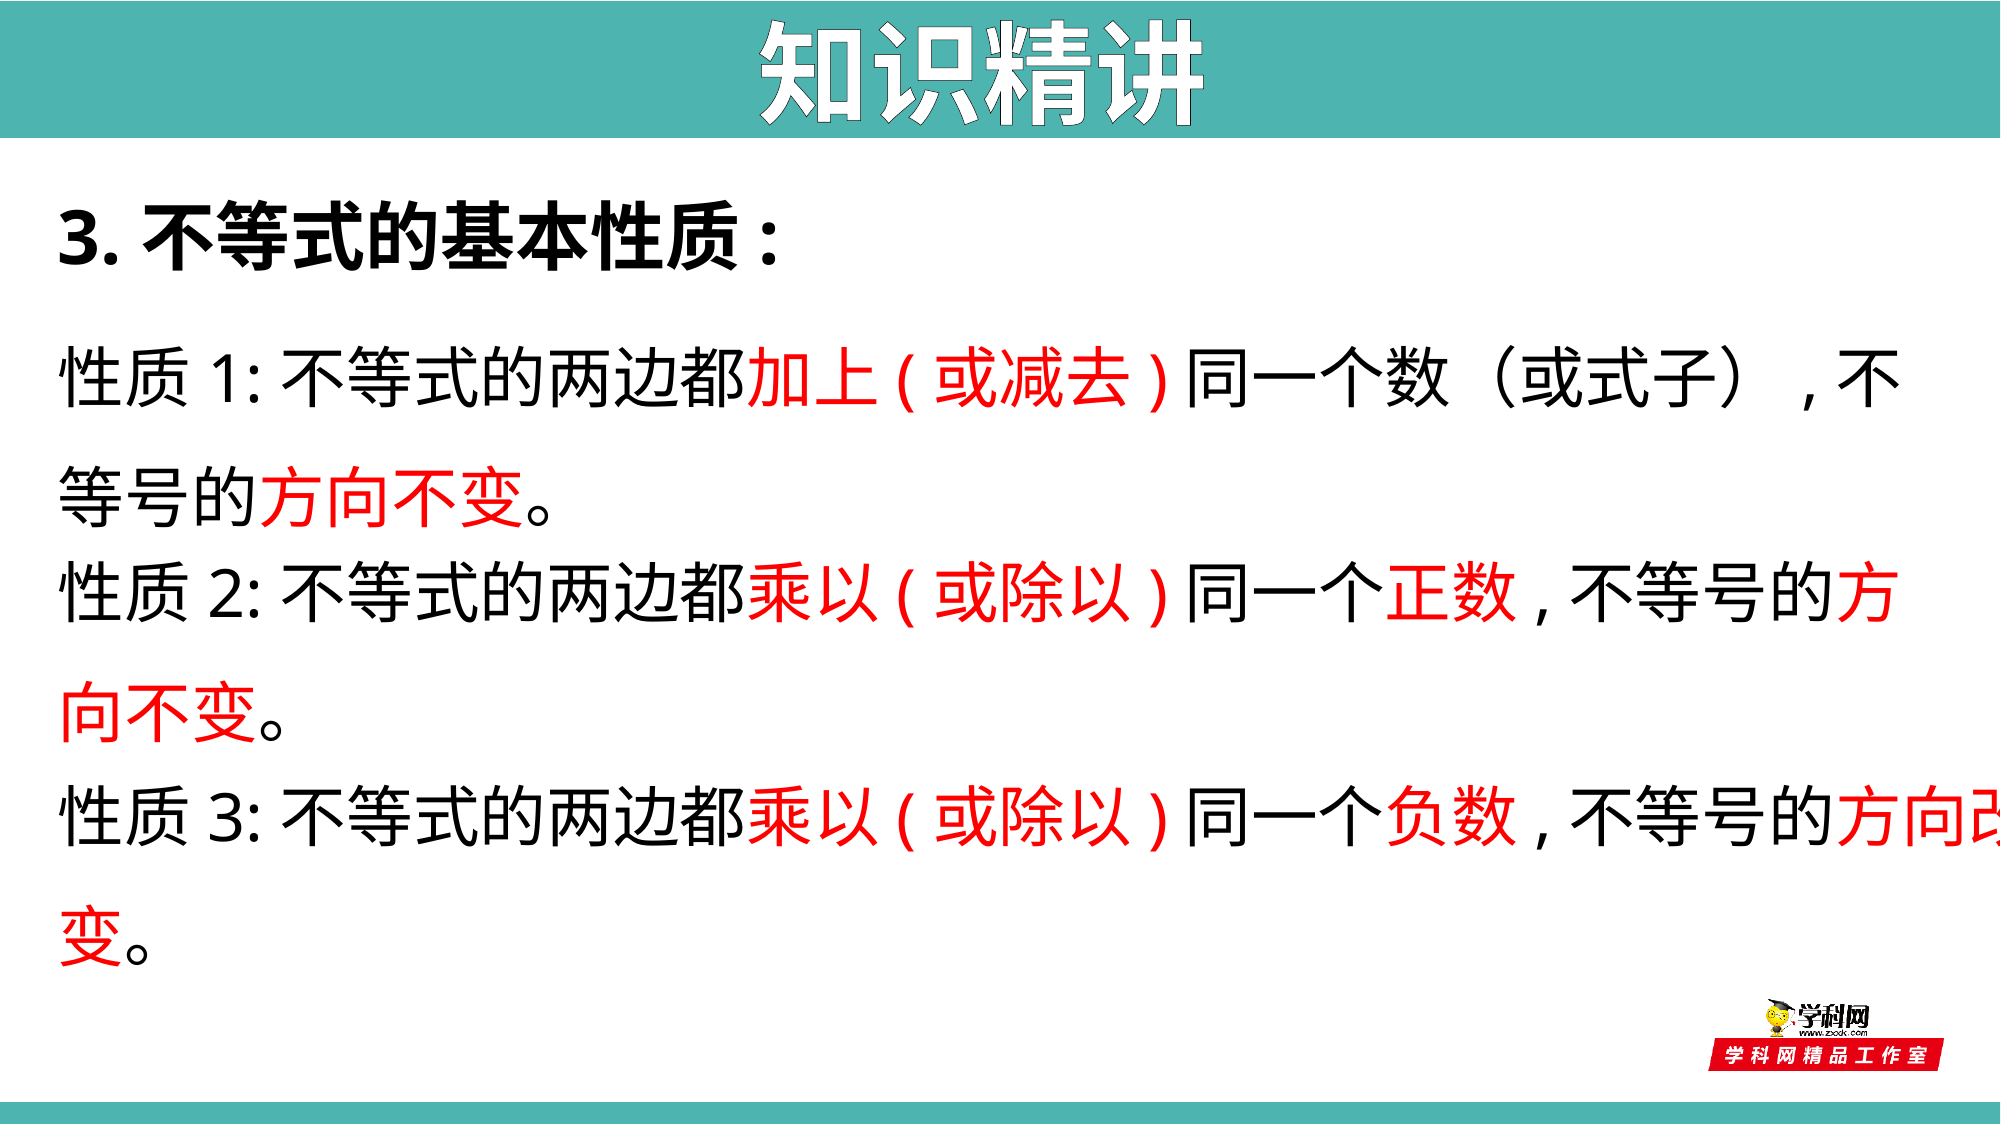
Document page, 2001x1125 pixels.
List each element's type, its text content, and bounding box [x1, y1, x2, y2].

text_box 3.不等式的基本性质: [43, 182, 953, 287]
text_box 性质3:不等式的两边都乘以(或除以)同一个负数,不等号的方向改变。 [43, 727, 2000, 983]
text_box 知识精讲 [742, 0, 1223, 146]
picture [0, 1, 2001, 1124]
text_box 性质2:不等式的两边都乘以(或除以)同一个正数,不等号的方向不变。 [43, 503, 1957, 727]
text_box 性质1:不等式的两边都加上(或减去)同一个数（或式子）,不等号的方向不变。 [43, 288, 1957, 503]
